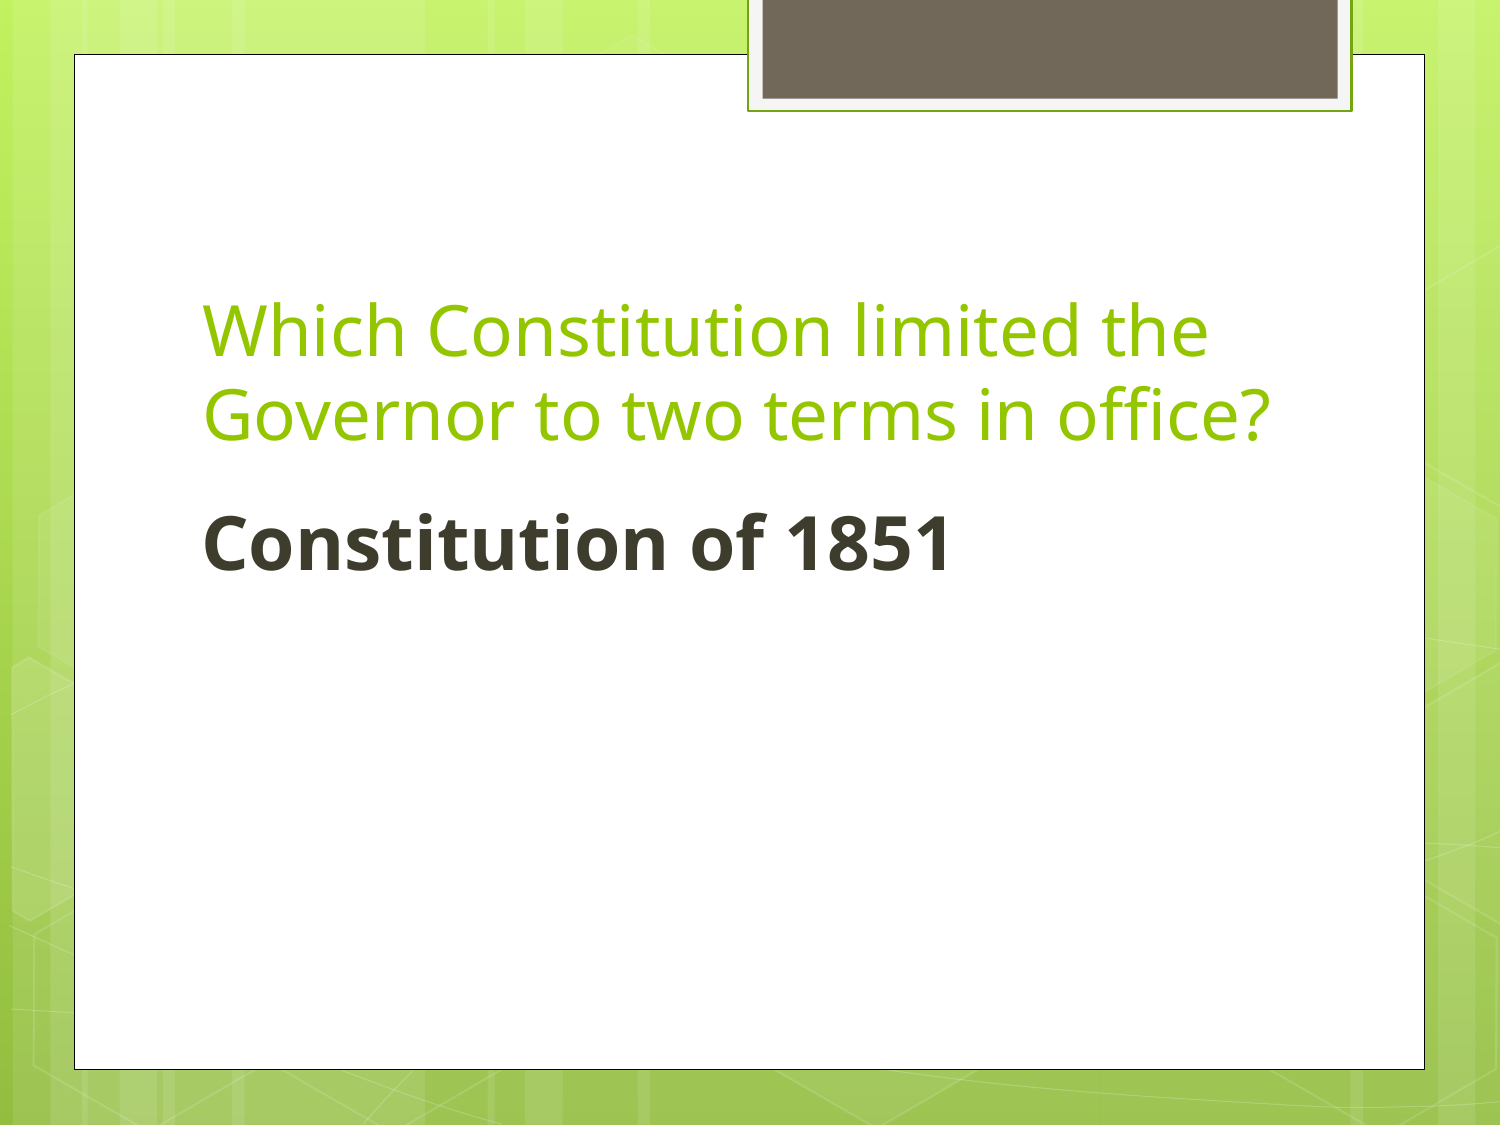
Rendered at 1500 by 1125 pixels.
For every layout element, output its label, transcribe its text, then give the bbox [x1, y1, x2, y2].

list Constitution of 1851 [174, 412, 1329, 763]
title Which Constitution limited the Governor to two terms in office? [187, 275, 1340, 463]
